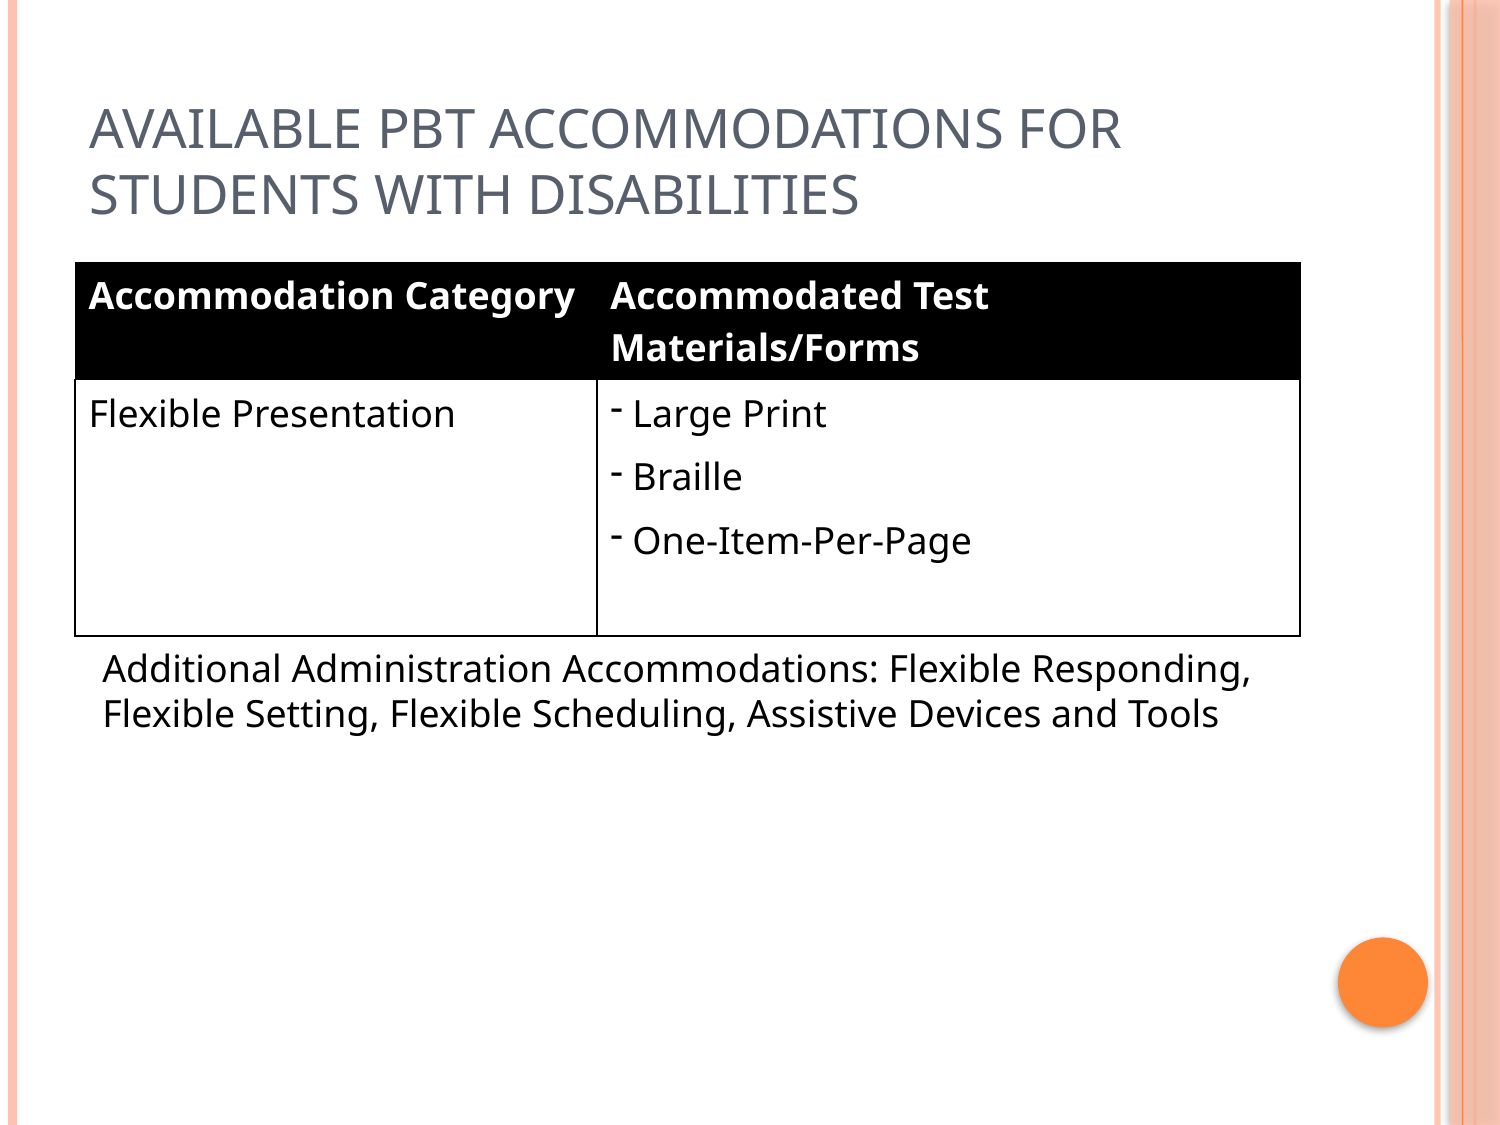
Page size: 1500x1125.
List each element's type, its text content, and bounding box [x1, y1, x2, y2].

text_box Additional Administration Accommodations: Flexible Responding, Flexible Setting, Flexible Scheduling, Assistive Devices and Tools [87, 637, 1325, 743]
table_header Accommodation Category [75, 262, 597, 379]
table_cell Flexible Presentation [76, 380, 596, 635]
table_header Accommodated Test Materials/Forms [597, 263, 1299, 379]
table_cell Large Print Braille One-Item-Per-Page [598, 380, 1299, 635]
title Available PBT Accommodations for Students with Disabilities [75, 45, 1300, 233]
